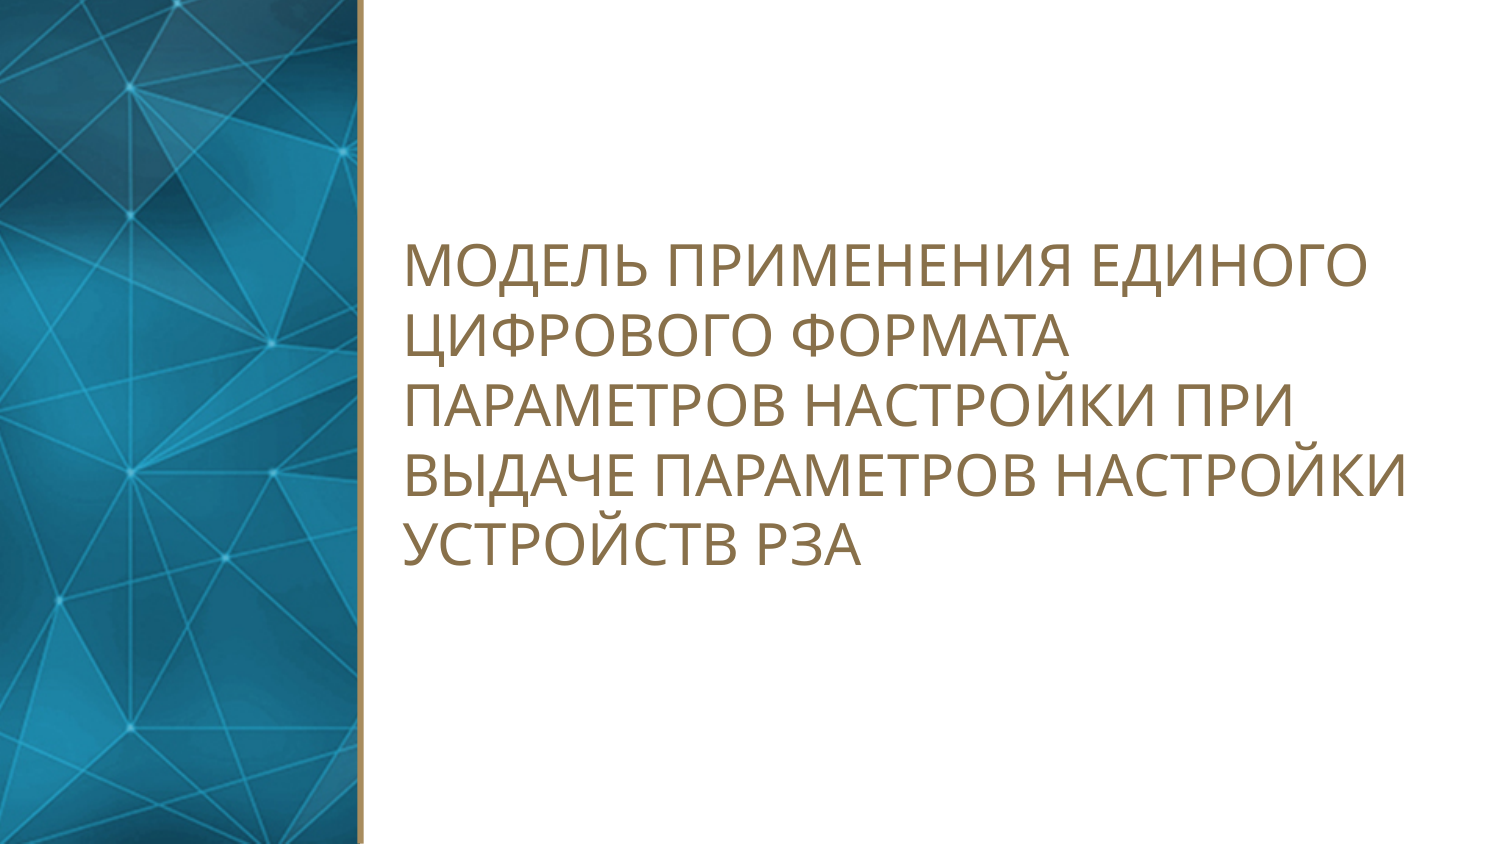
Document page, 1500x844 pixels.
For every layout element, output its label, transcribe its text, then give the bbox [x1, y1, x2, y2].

picture [0, 0, 357, 844]
title Модель применения единого цифрового формата параметров настройки при выдаче параметров настройки устройств РЗА [387, 136, 1461, 669]
